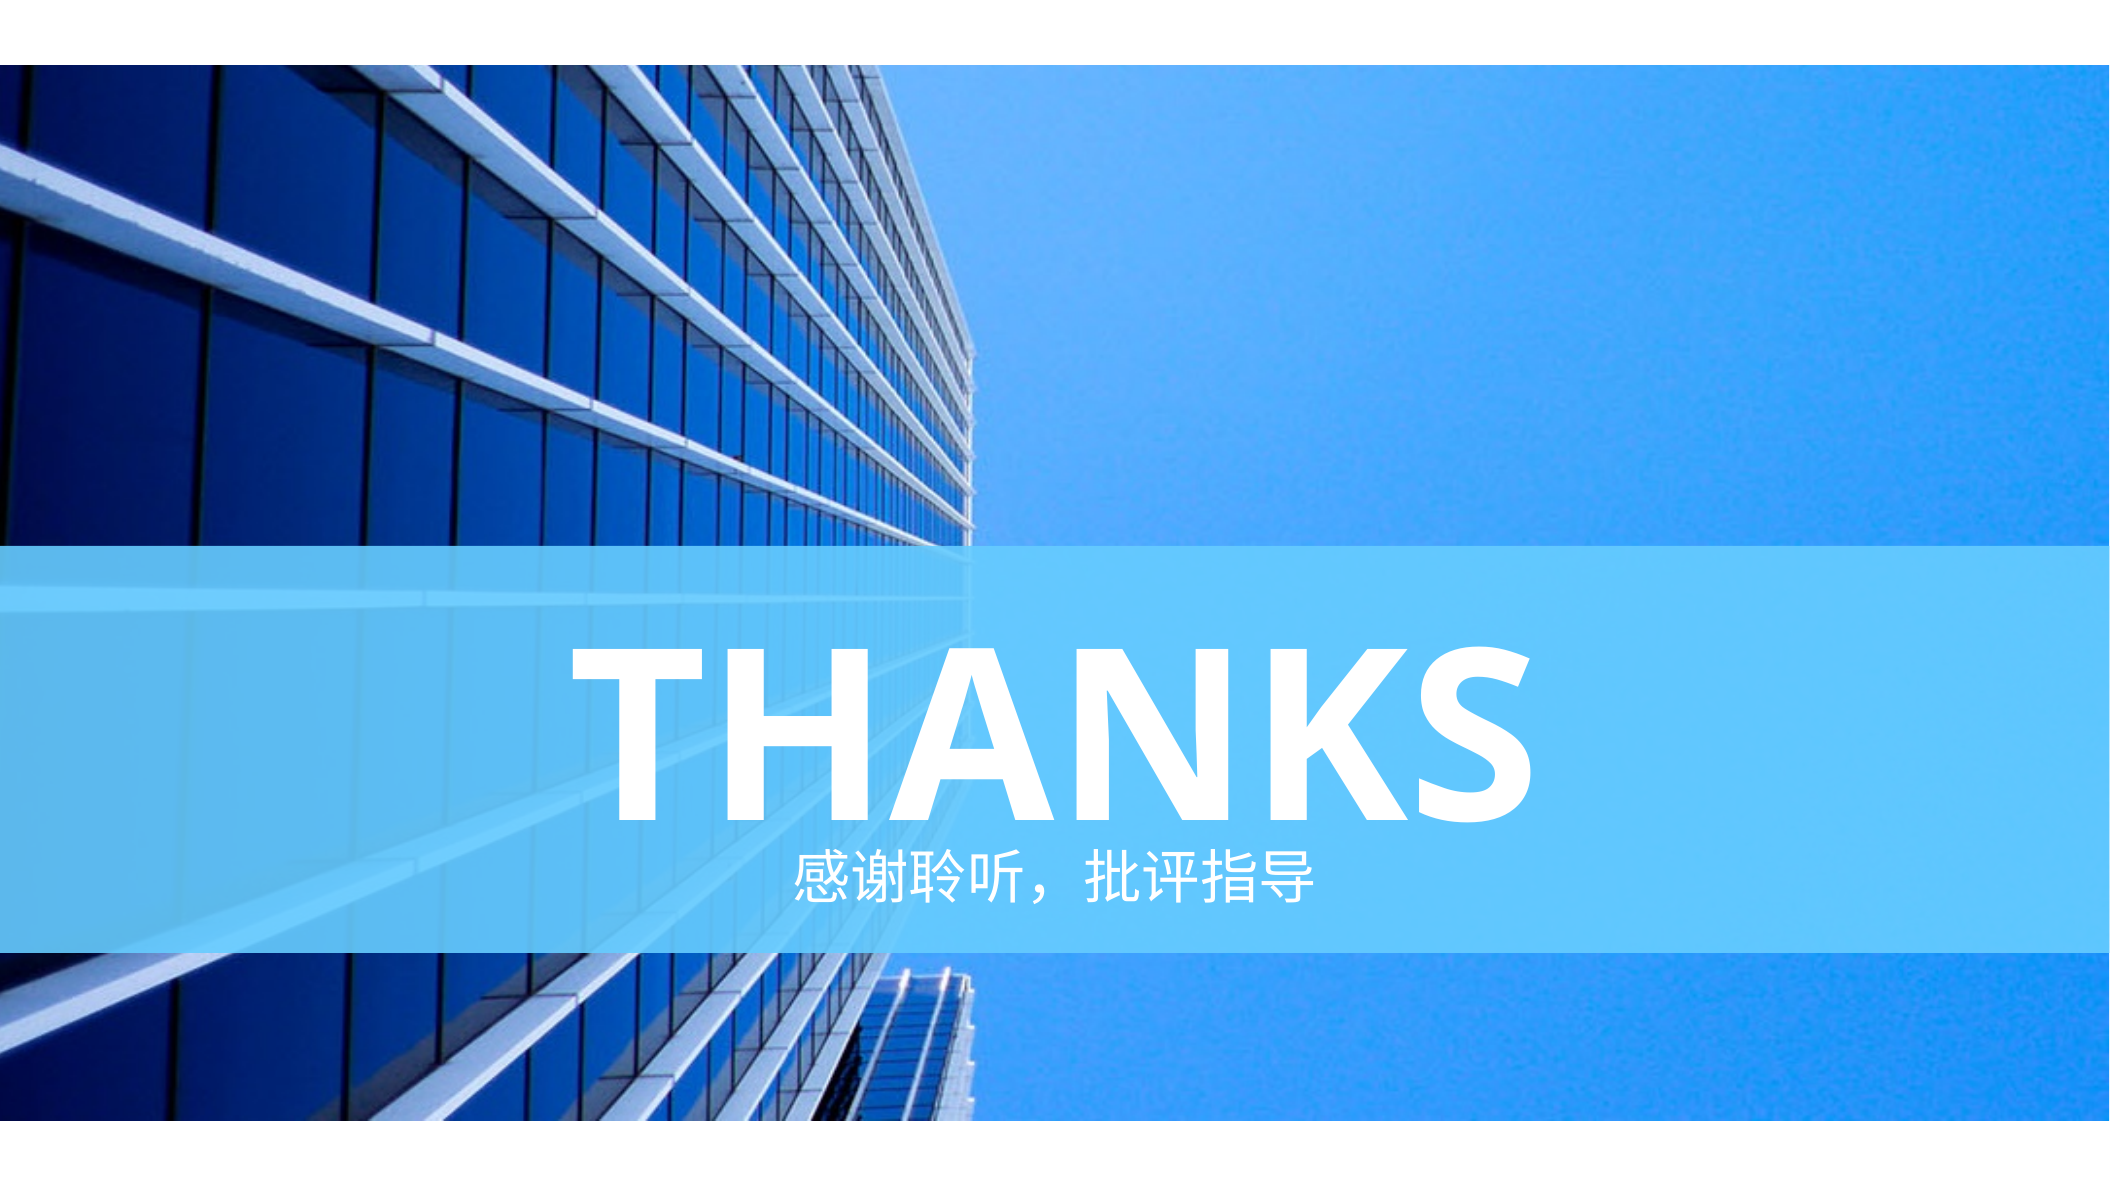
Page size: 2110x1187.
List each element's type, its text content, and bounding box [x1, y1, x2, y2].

text_box [0, 65, 2110, 545]
text_box 感谢聆听，批评指导 [528, 839, 1582, 910]
text_box [0, 954, 2110, 1122]
text_box [0, 545, 2110, 954]
text_box THANKS [528, 580, 1582, 839]
